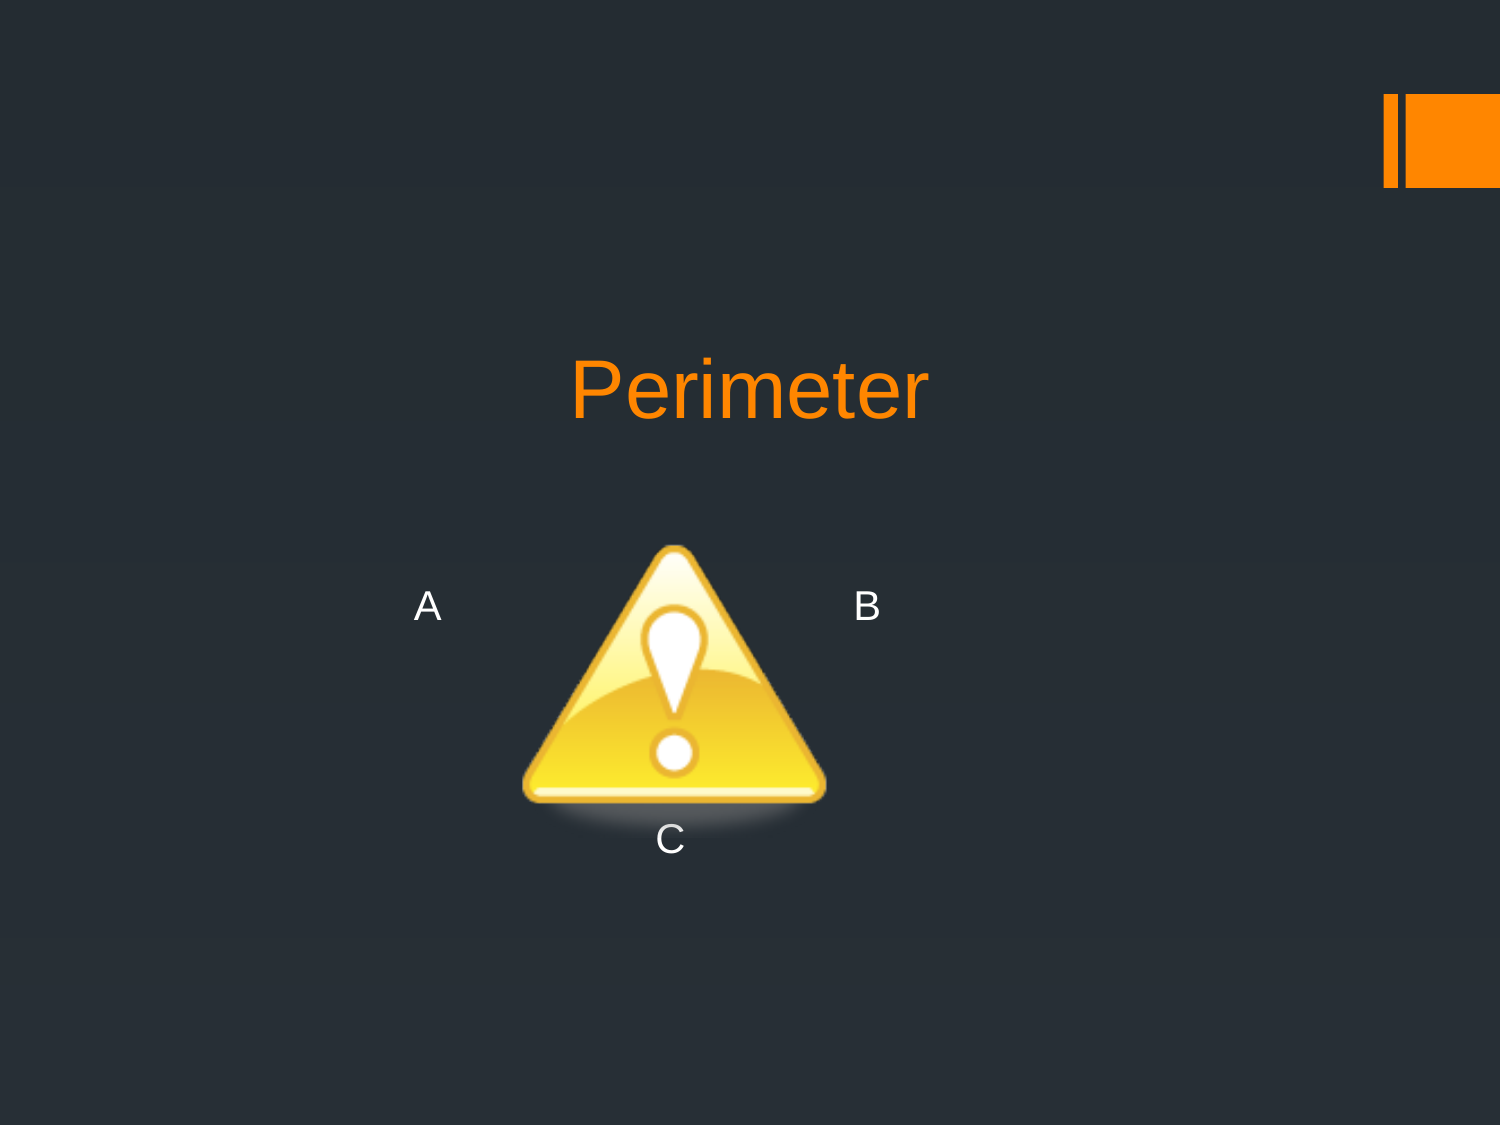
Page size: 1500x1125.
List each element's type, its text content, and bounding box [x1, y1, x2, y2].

list A B C [150, 454, 1350, 1035]
picture [511, 511, 838, 838]
title Perimeter [150, 253, 1350, 443]
